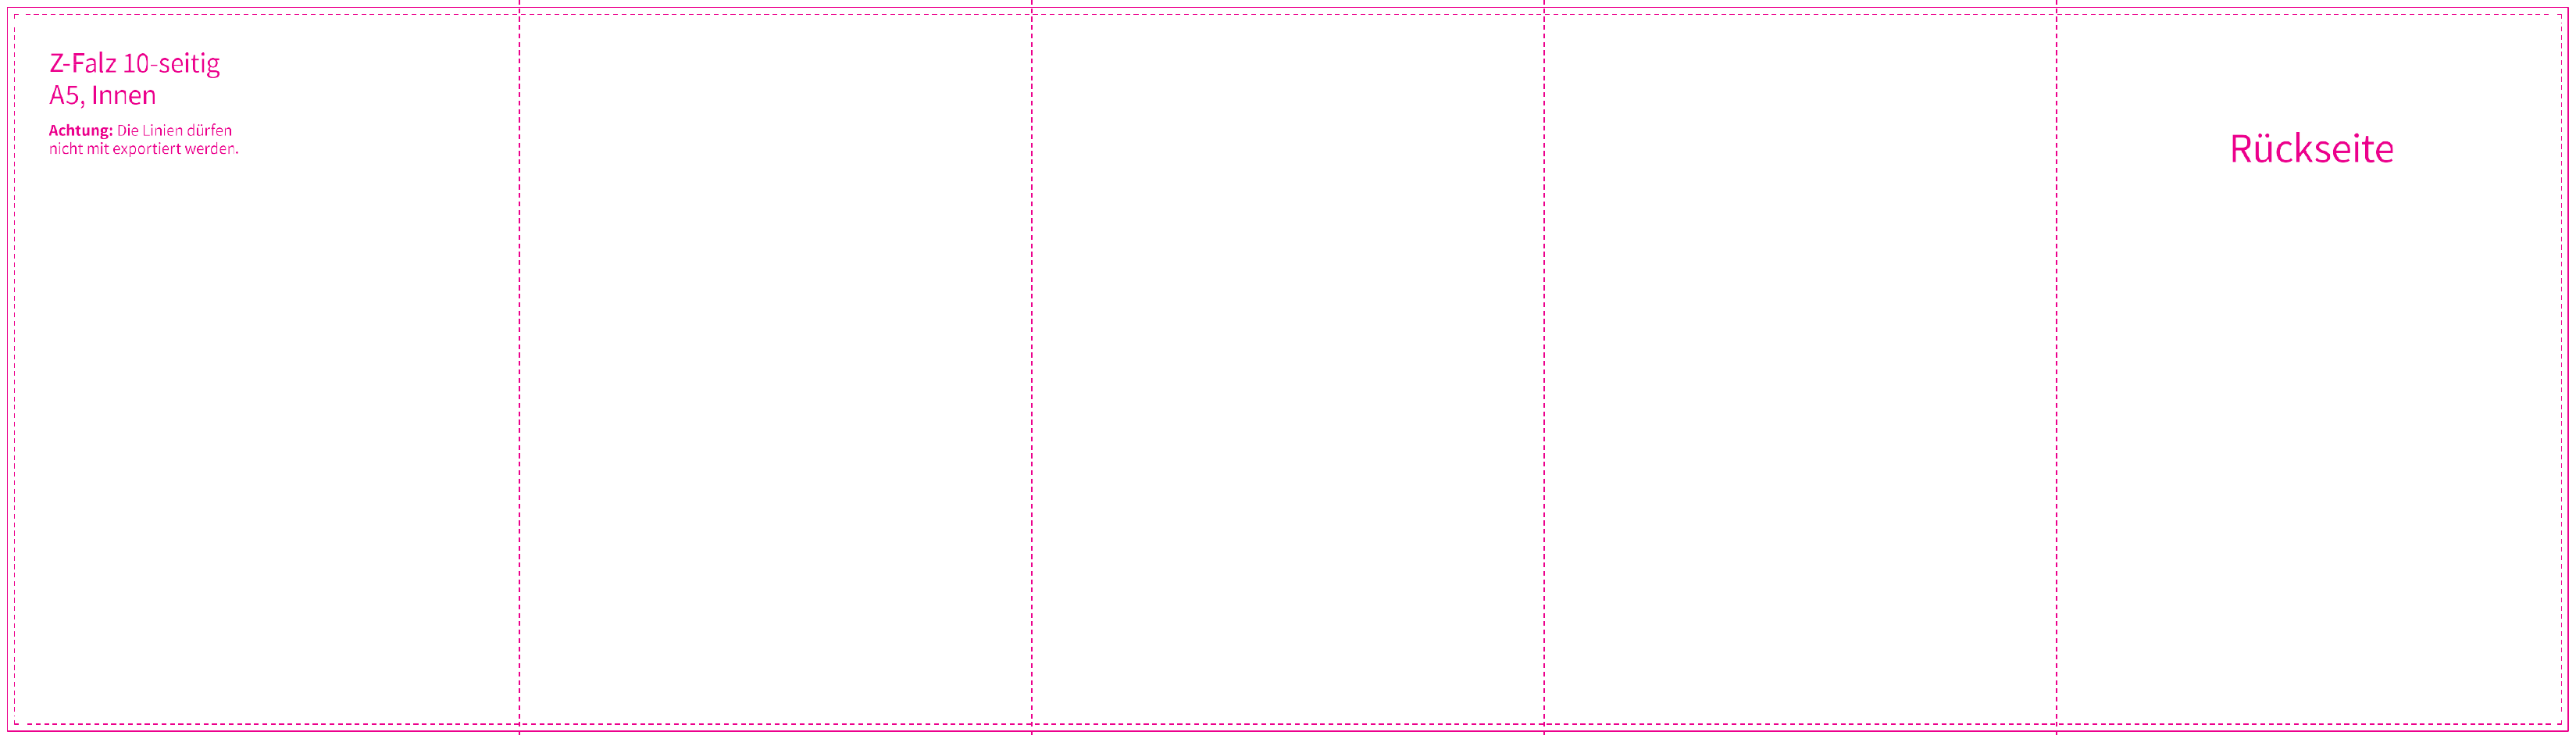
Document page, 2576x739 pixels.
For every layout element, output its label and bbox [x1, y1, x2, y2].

text_box [6, 0, 2570, 739]
